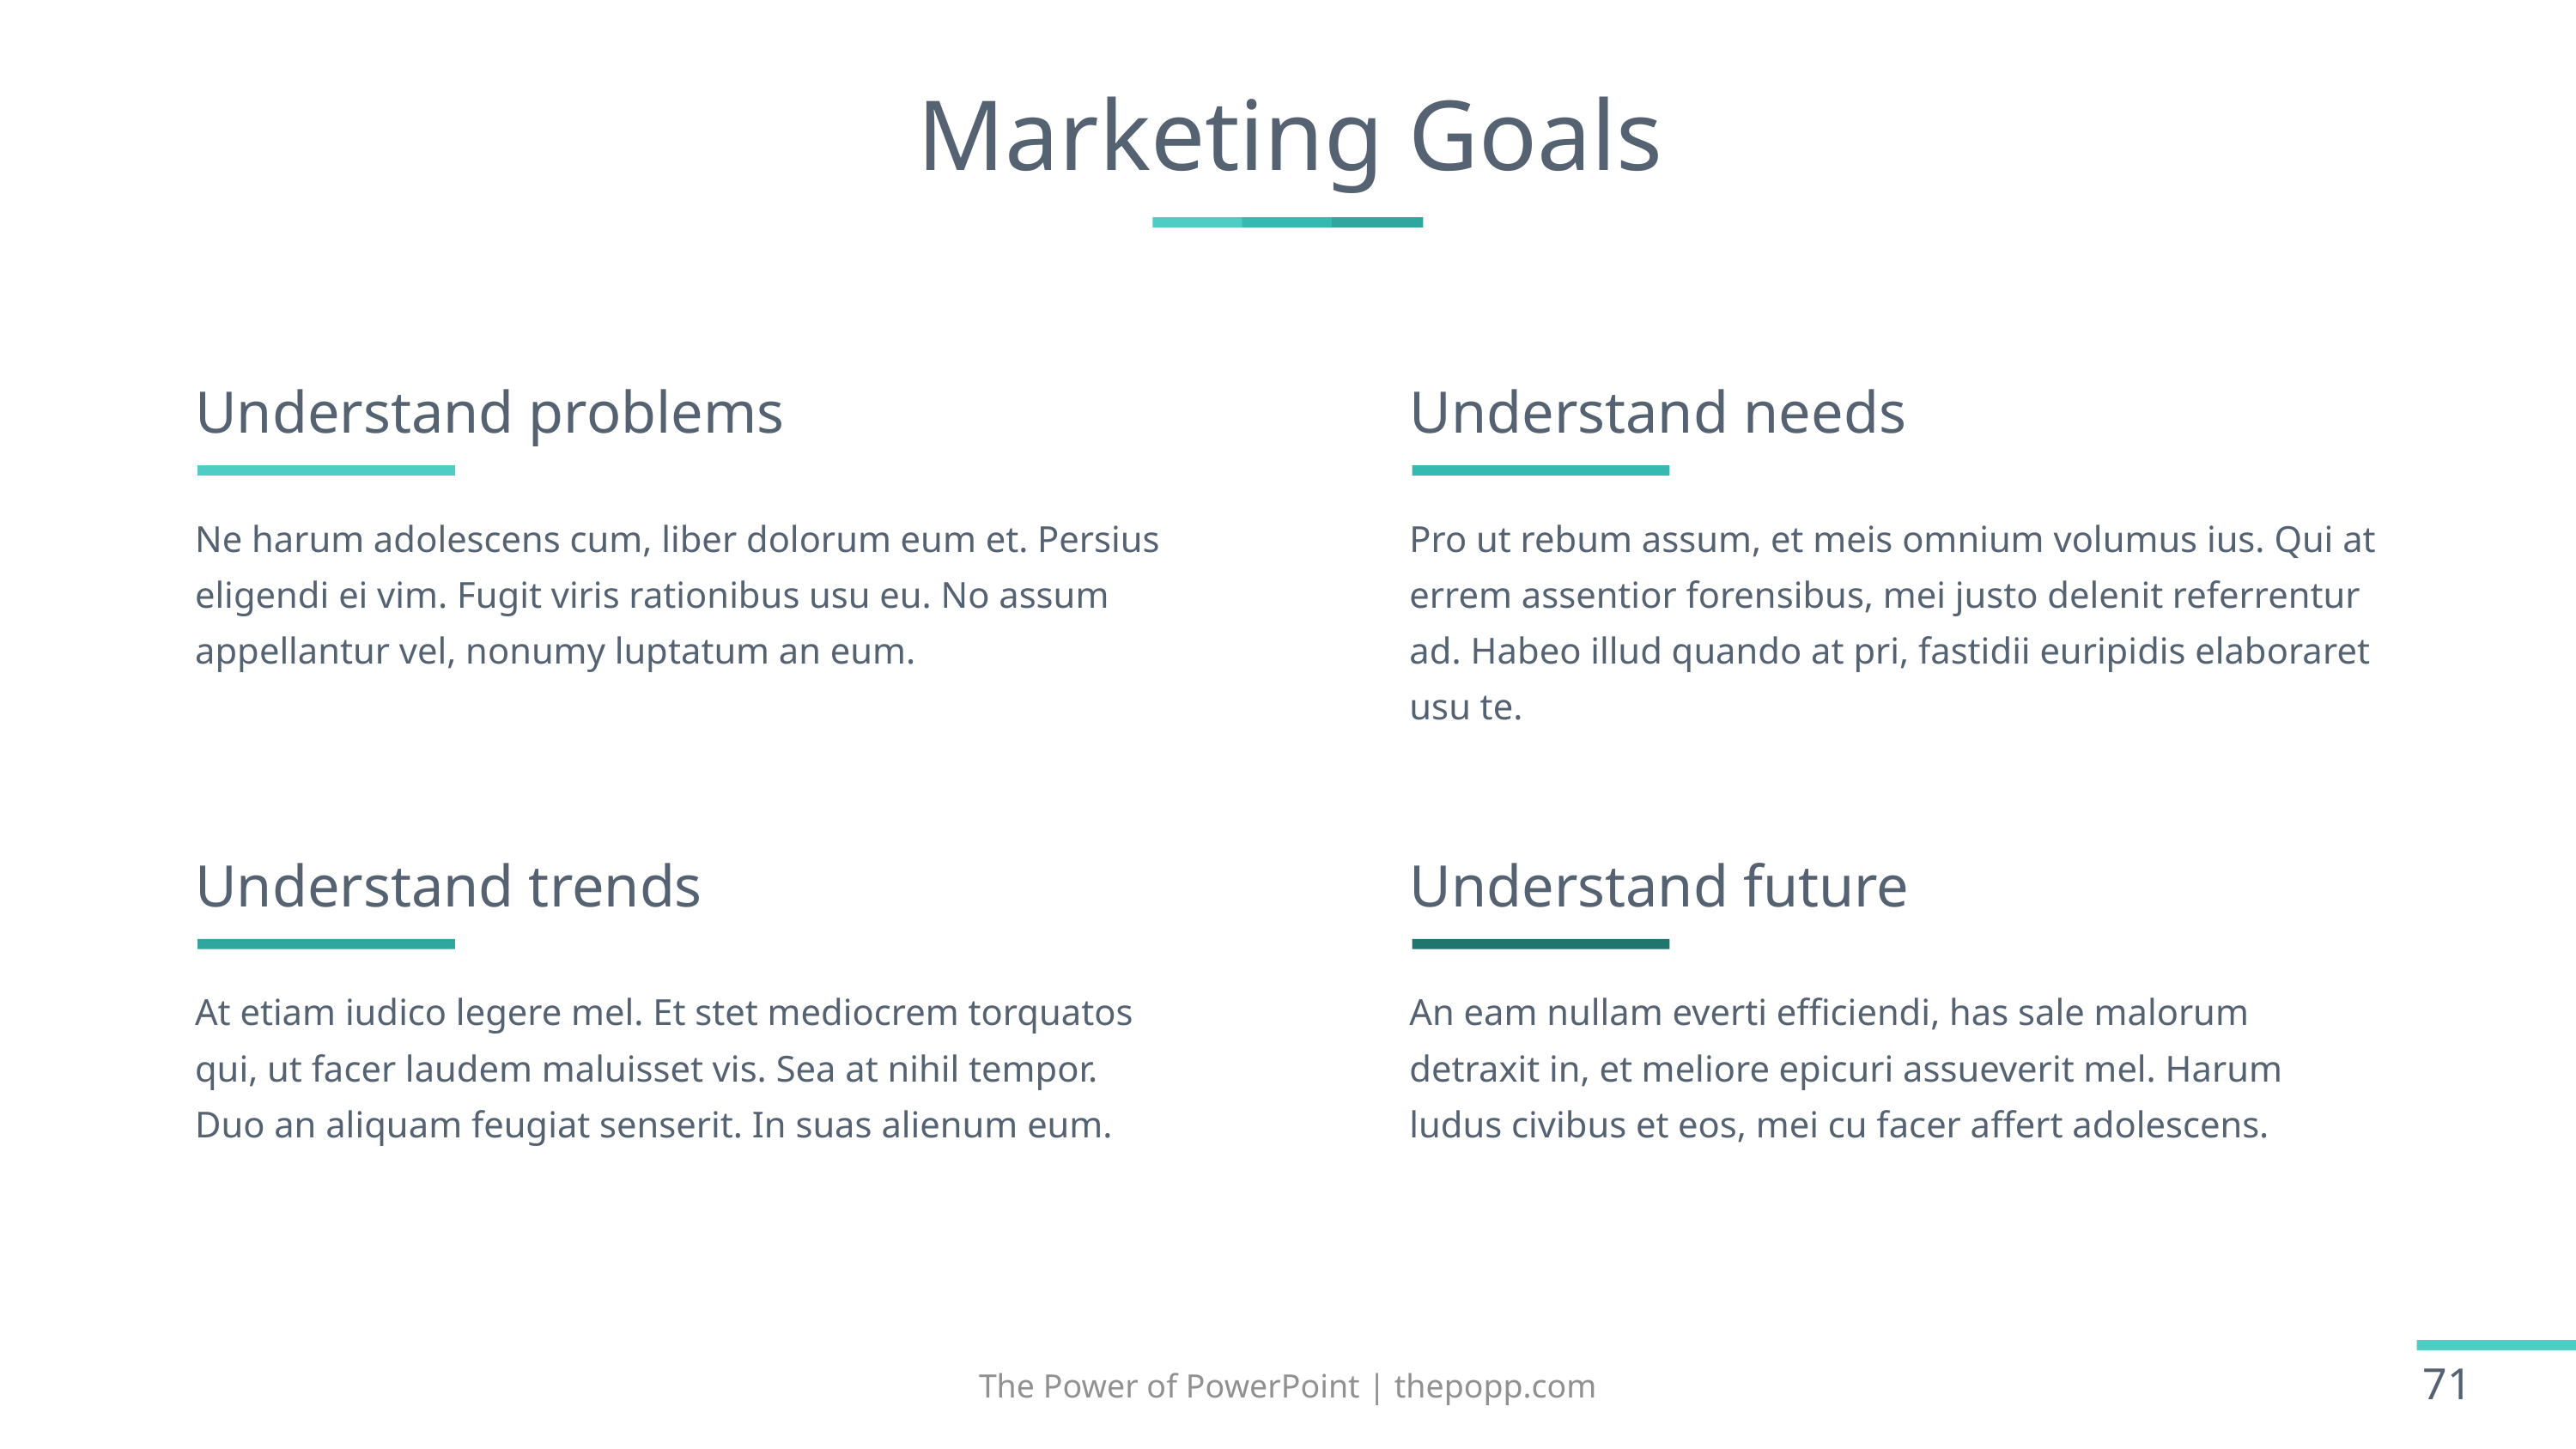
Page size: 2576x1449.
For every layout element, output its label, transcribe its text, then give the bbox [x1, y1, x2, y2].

list Pro ut rebum assum, et meis omnium volumus ius. Qui at errem assentior forensibus, mei justo delenit referrentur ad. Habeo illud quando at pri, fastidii euripidis elaboraret usu te. [1396, 496, 2394, 787]
list Understand problems [182, 357, 1180, 464]
slide_number 71 [2409, 1351, 2576, 1421]
list Understand needs [1396, 357, 2394, 464]
list Understand trends [182, 831, 1180, 937]
list Understand future [1396, 831, 2394, 937]
list Ne harum adolescens cum, liber dolorum eum et. Persius eligendi ei vim. Fugit viris rationibus usu eu. No assum appellantur vel, nonumy luptatum an eum. [182, 496, 1180, 787]
list At etiam iudico legere mel. Et stet mediocrem torquatos qui, ut facer laudem maluisset vis. Sea at nihil tempor. Duo an aliquam feugiat senserit. In suas alienum eum. [182, 970, 1180, 1261]
footer The Power of PowerPoint | thepopp.com [853, 1349, 1723, 1427]
list An eam nullam everti efficiendi, has sale malorum detraxit in, et meliore epicuri assueverit mel. Harum ludus civibus et eos, mei cu facer affert adolescens. [1396, 970, 2394, 1261]
title Marketing Goals [69, 49, 2512, 230]
